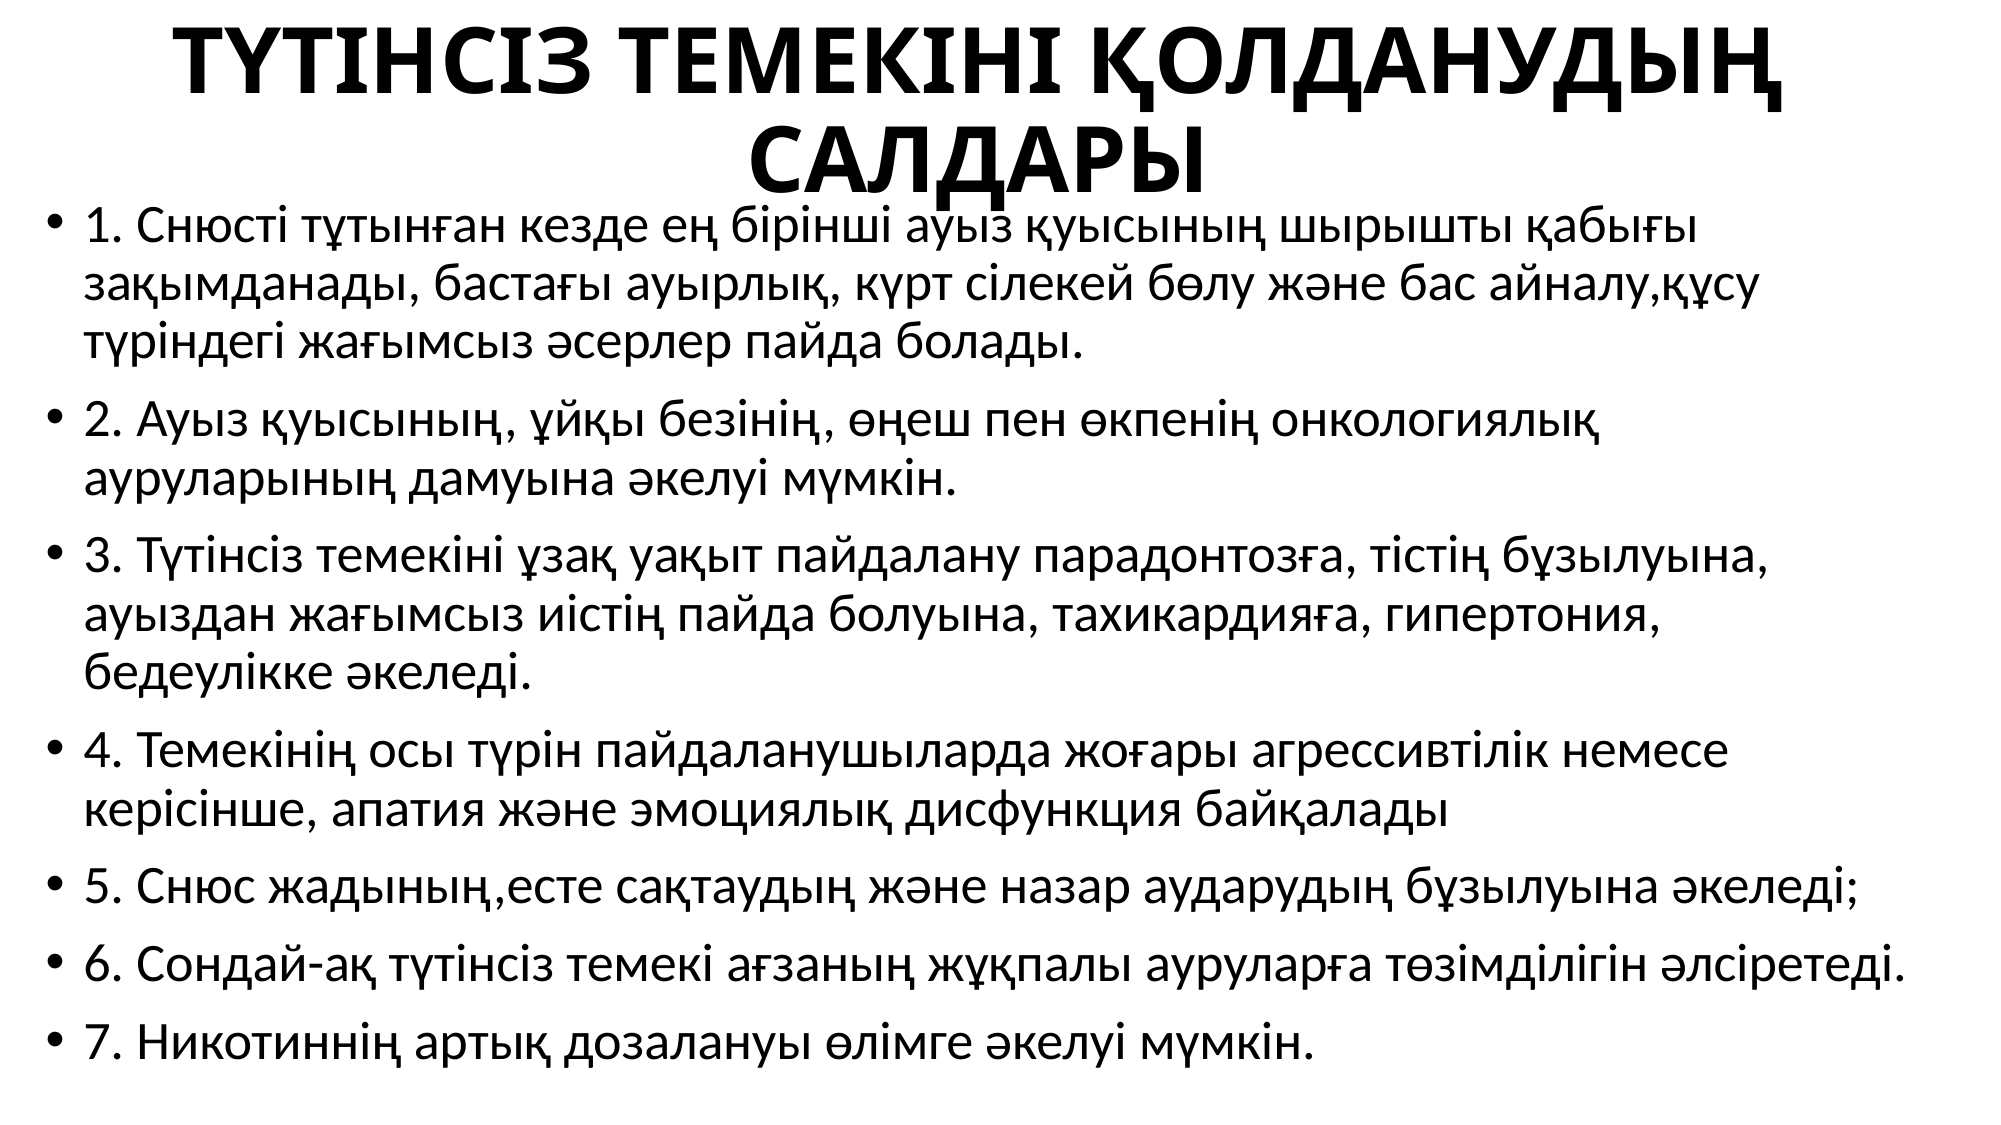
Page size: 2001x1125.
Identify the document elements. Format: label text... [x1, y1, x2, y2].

list 1. Снюсті тұтынған кезде ең бірінші ауыз қуысының шырышты қабығы зақымданады, бастағы ауырлық, күрт сілекей бөлу және бас айналу,құсу түріндегі жағымсыз әсерлер пайда болады. 2. Ауыз қуысының, ұйқы безінің, өңеш пен өкпенің онкологиялық ауруларының дамуына әкелуі мүмкін. 3. Түтінсіз темекіні ұзақ уақыт пайдалану парадонтозға, тістің бұзылуына, ауыздан жағымсыз иістің пайда болуына, тахикардияға, гипертония, бедеулікке әкеледі. 4. Темекінің осы түрін пайдаланушыларда жоғары агрессивтілік немесе керісінше, апатия және эмоциялық дисфункция байқалады 5. Снюс жадының,есте сақтаудың және назар аударудың бұзылуына әкеледі; 6. Сондай-ақ түтінсіз темекі ағзаның жұқпалы ауруларға төзімділігін әлсіретеді. 7. Никотиннің артық дозалануы өлімге әкелуі мүмкін. [30, 187, 1929, 1090]
title ТҮТІНСІЗ ТЕМЕКІНІ ҚОЛДАНУДЫҢ САЛДАРЫ [93, 59, 1863, 187]
